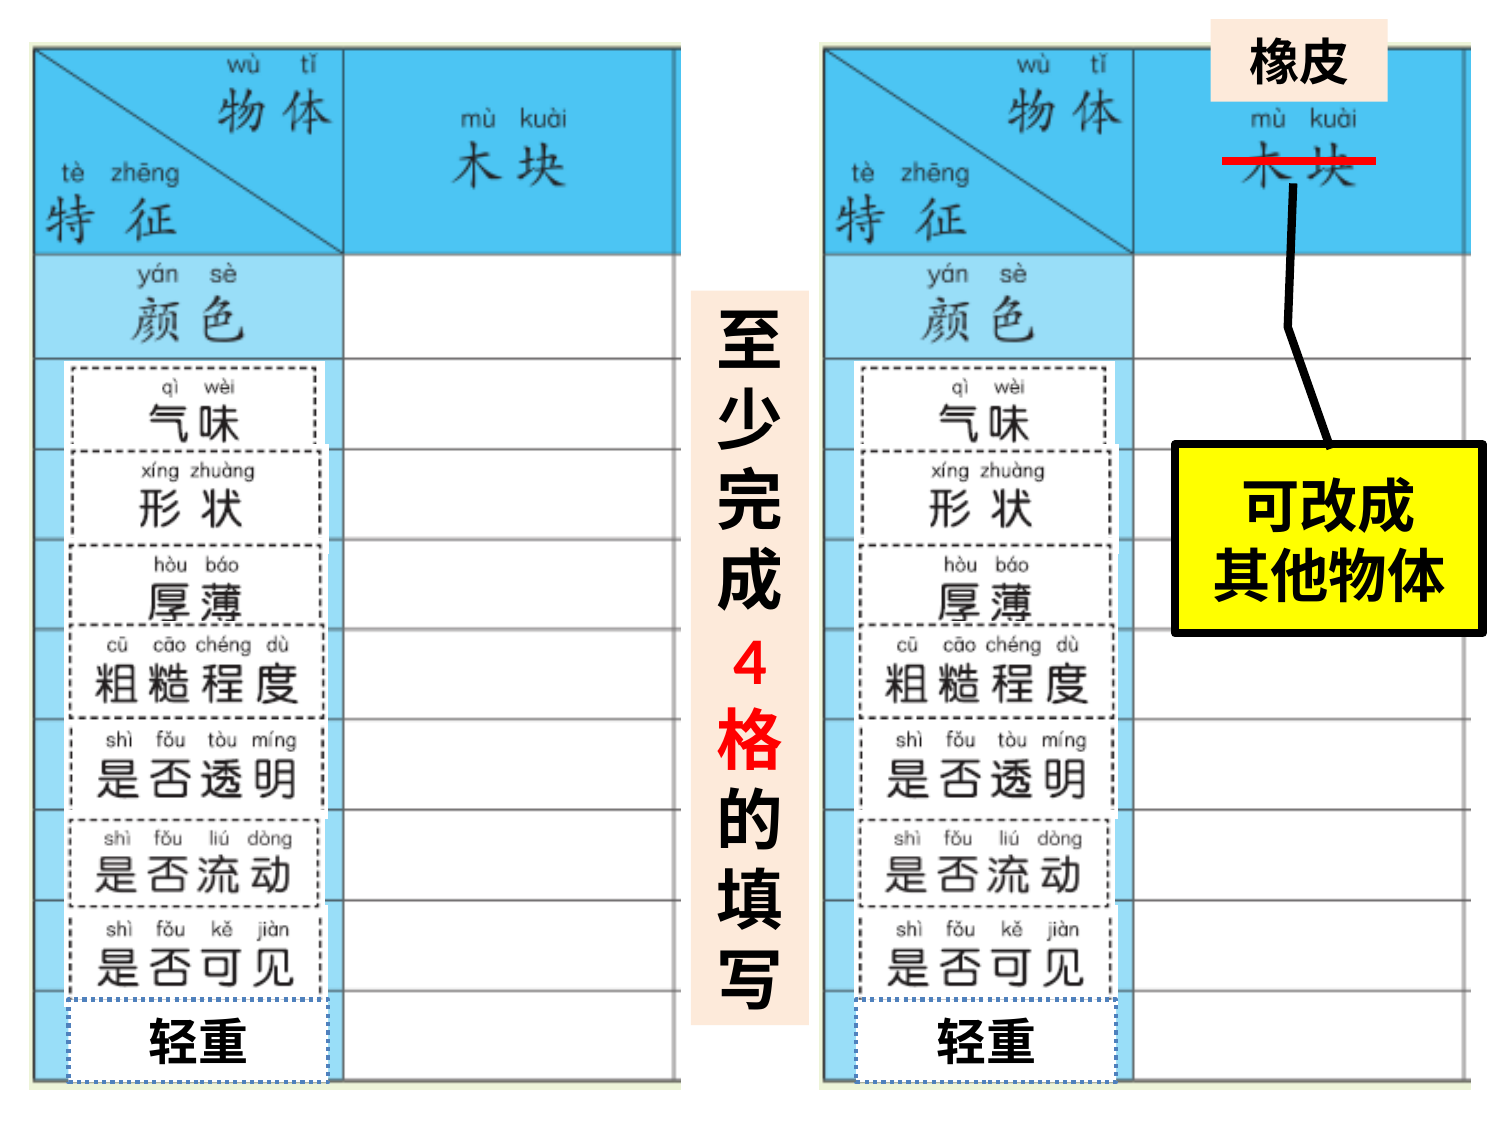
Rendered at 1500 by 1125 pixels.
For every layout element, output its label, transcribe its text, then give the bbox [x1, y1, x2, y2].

picture [818, 42, 1471, 1090]
text_box 至 少 完 成 4 格 的 填 写 [690, 290, 809, 1026]
picture [29, 42, 682, 1090]
text_box 橡皮 [1209, 17, 1390, 41]
text_box 可改成 其他物体 [1474, 442, 1484, 635]
